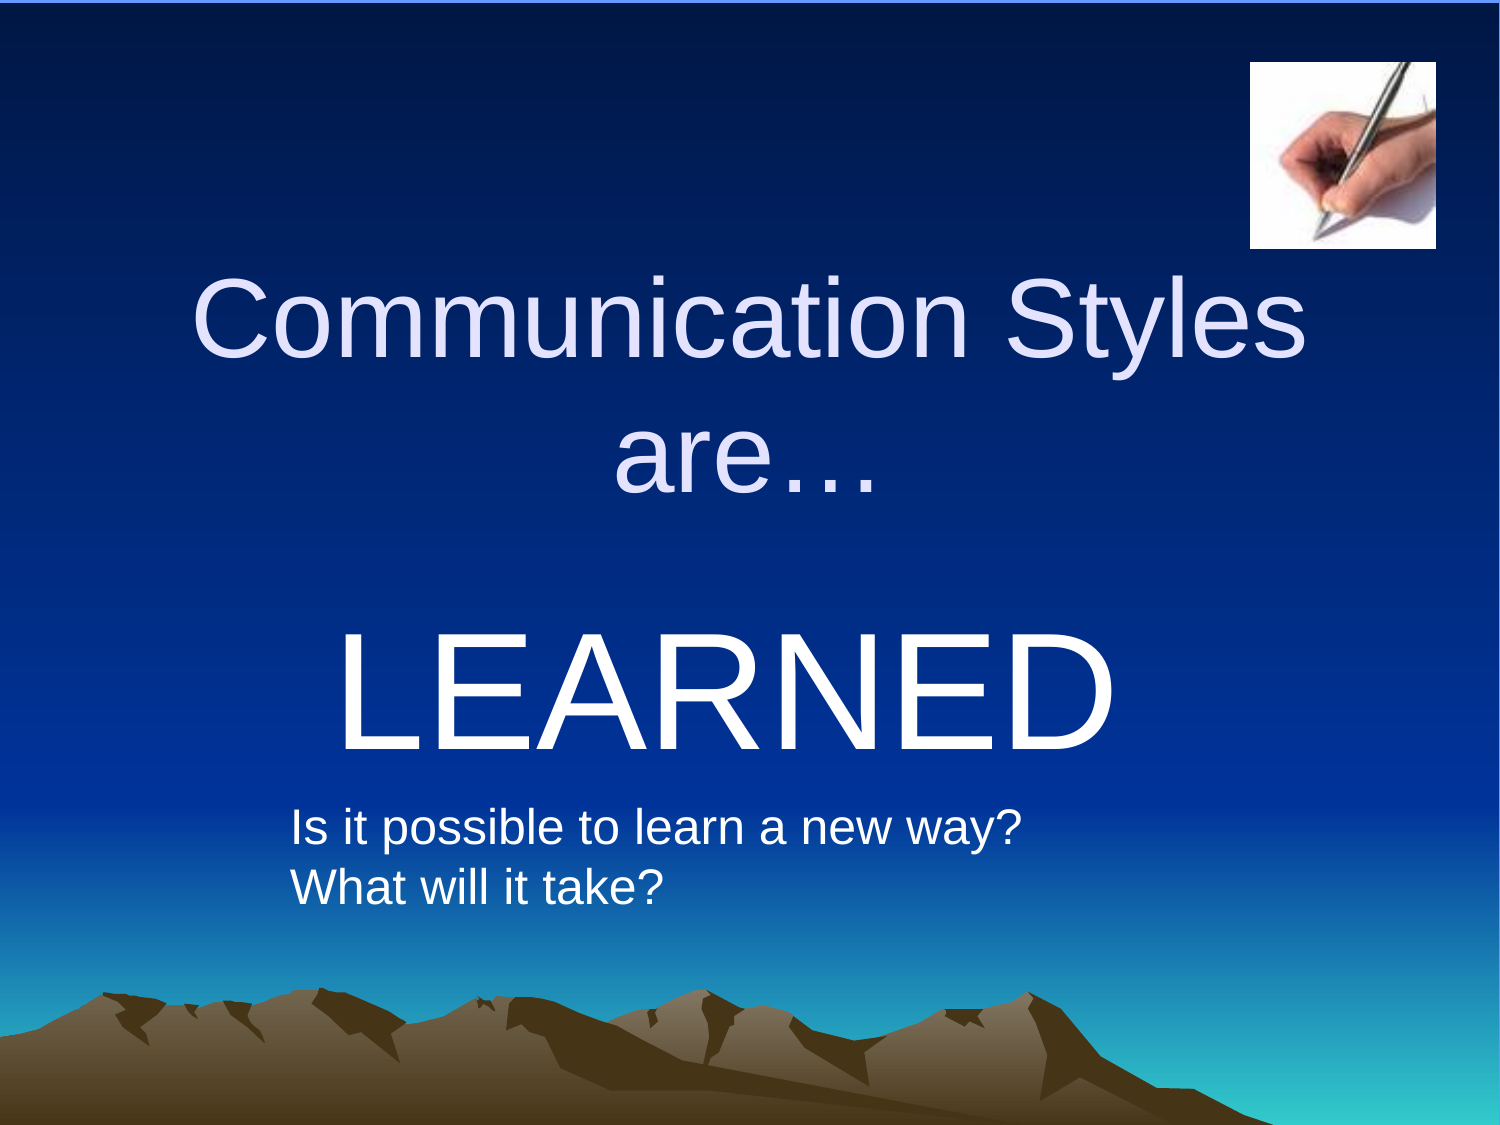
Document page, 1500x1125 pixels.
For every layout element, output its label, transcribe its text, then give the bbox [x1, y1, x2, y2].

subtitle LEARNED [224, 574, 1276, 863]
picture [1249, 62, 1437, 249]
text_box Is it possible to learn a new way? What will it take? [275, 787, 1150, 923]
title Communication Styles are… [75, 237, 1425, 523]
